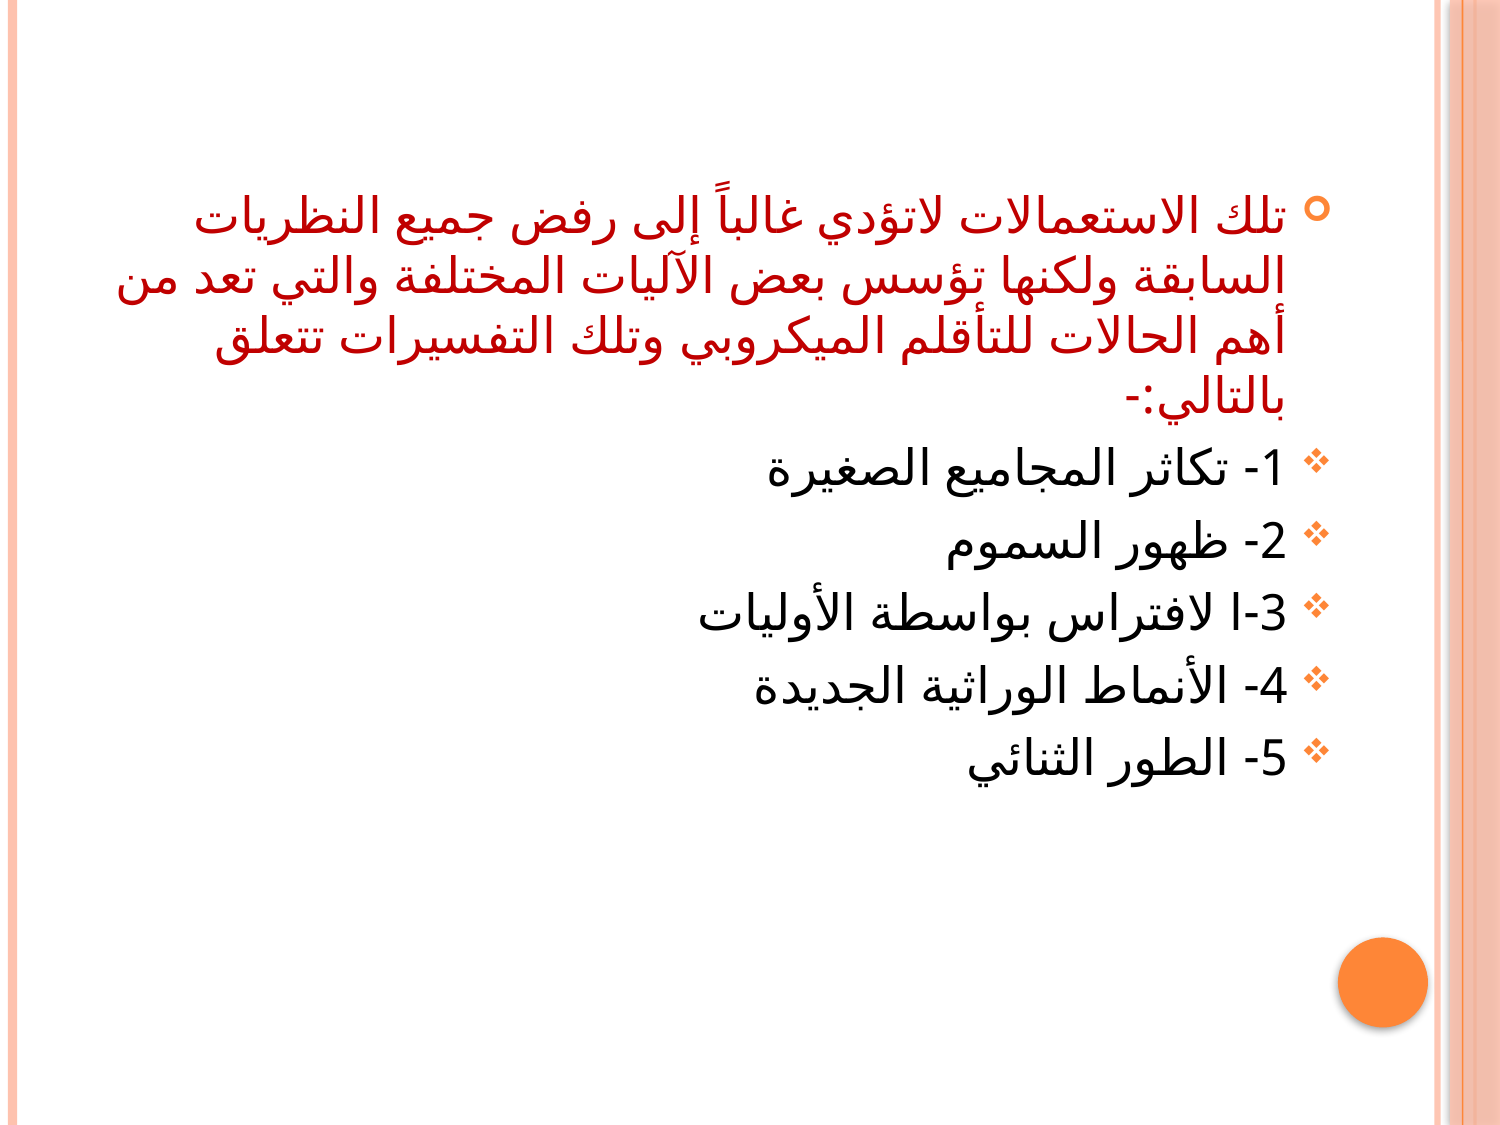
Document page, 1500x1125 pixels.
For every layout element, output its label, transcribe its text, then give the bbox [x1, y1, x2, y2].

list تلك الاستعمالات لاتؤدي غالباً إلى رفض جميع النظريات السابقة ولكنها تؤسس بعض الآليات المختلفة والتي تعد من أهم الحالات للتأقلم الميكروبي وتلك التفسيرات تتعلق بالتالي:- 1- تكاثر المجاميع الصغيرة 2- ظهور السموم 3-ا لافتراس بواسطة الأوليات 4- الأنماط الوراثية الجديدة 5- الطور الثنائي [75, 175, 1348, 1062]
